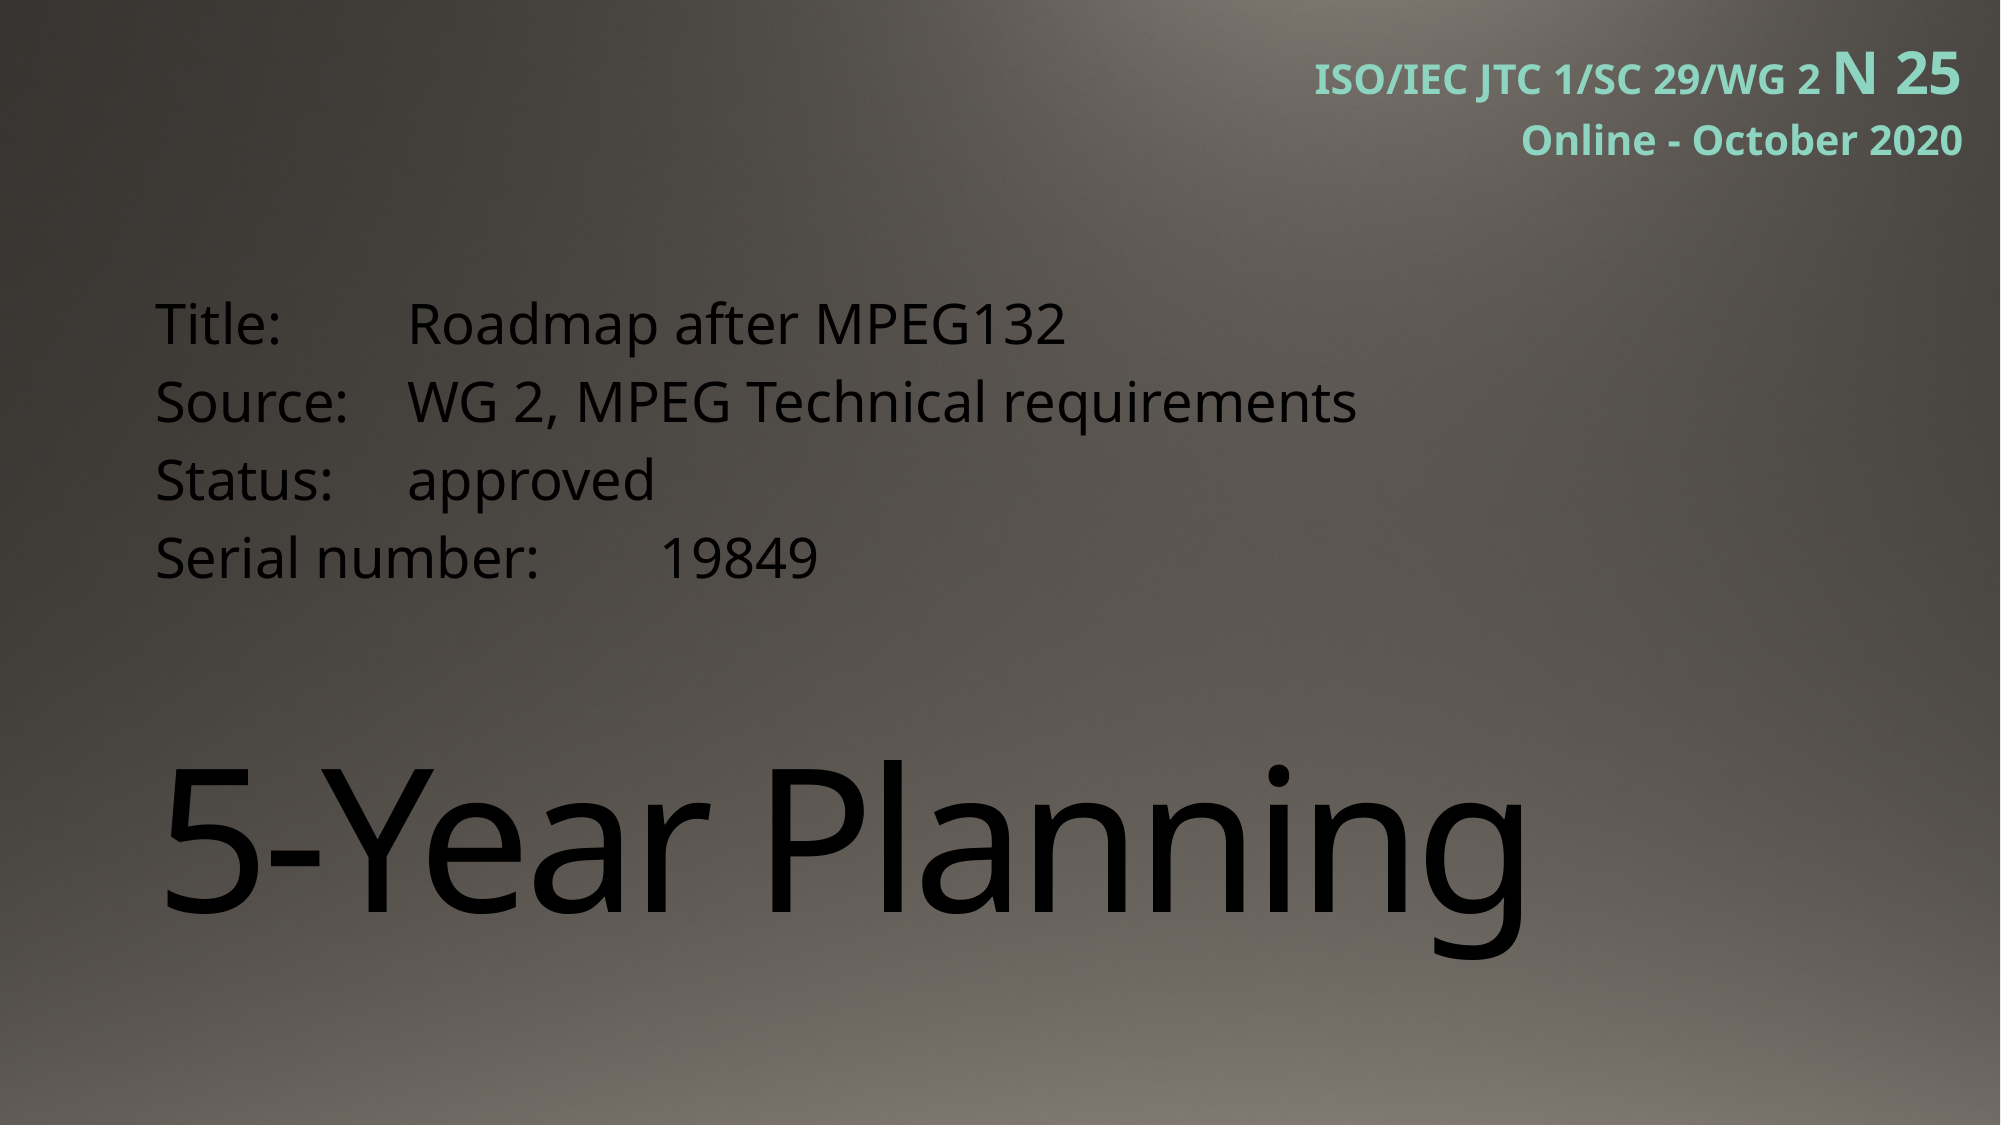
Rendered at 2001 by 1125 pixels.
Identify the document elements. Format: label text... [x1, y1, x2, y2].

title 5-Year Planning [140, 732, 1641, 1002]
picture [0, 0, 2001, 1125]
text_box ISO/IEC JTC 1/SC 29/WG 2 N 25 Online - October 2020 [1209, 33, 1978, 172]
subtitle Title: Roadmap after MPEG132 Source: WG 2, MPEG Technical requirements Status: approved Serial number: 19849 [140, 281, 1641, 598]
